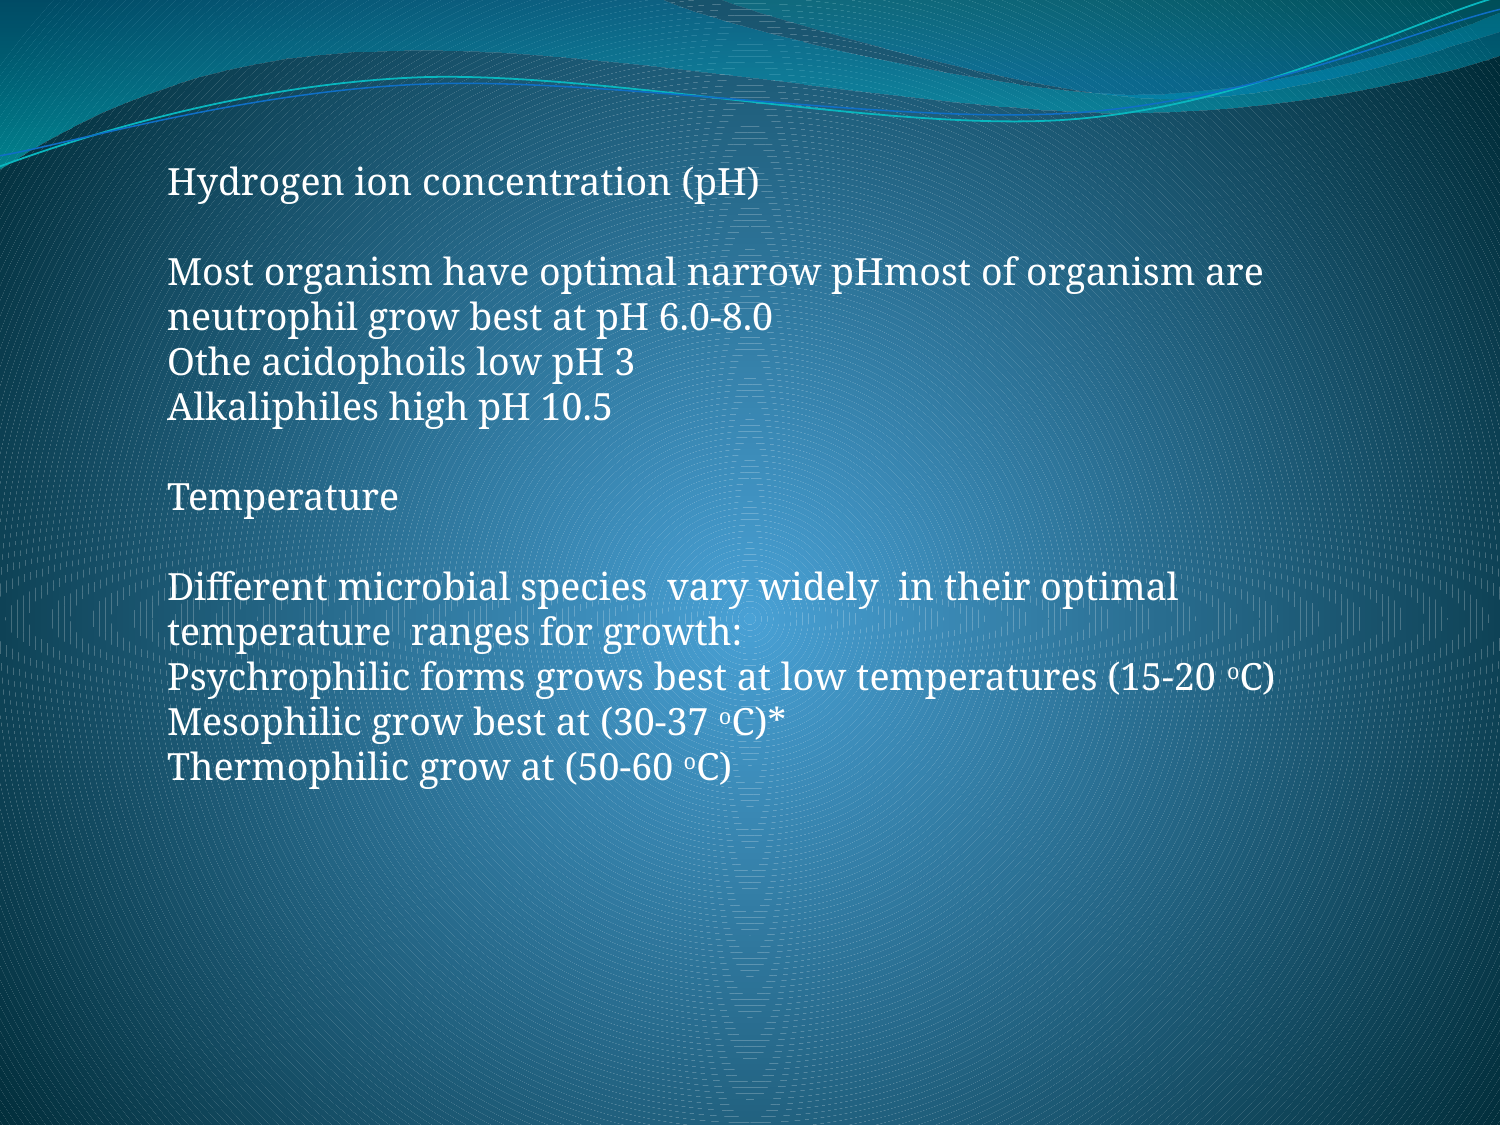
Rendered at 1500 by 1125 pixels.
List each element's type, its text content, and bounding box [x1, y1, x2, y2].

text_box [128, 46, 1454, 467]
text_box Hydrogen ion concentration (pH) Most organism have optimal narrow pHmost of organism are neutrophil grow best at pH 6.0-8.0 Othe acidophoils low pH 3 Alkaliphiles high pH 10.5 Temperature Different microbial species vary widely in their optimal temperature ranges for growth: Psychrophilic forms grows best at low temperatures (15-20 oC) Mesophilic grow best at (30-37 oC)* Thermophilic grow at (50-60 oC) [152, 105, 1430, 886]
